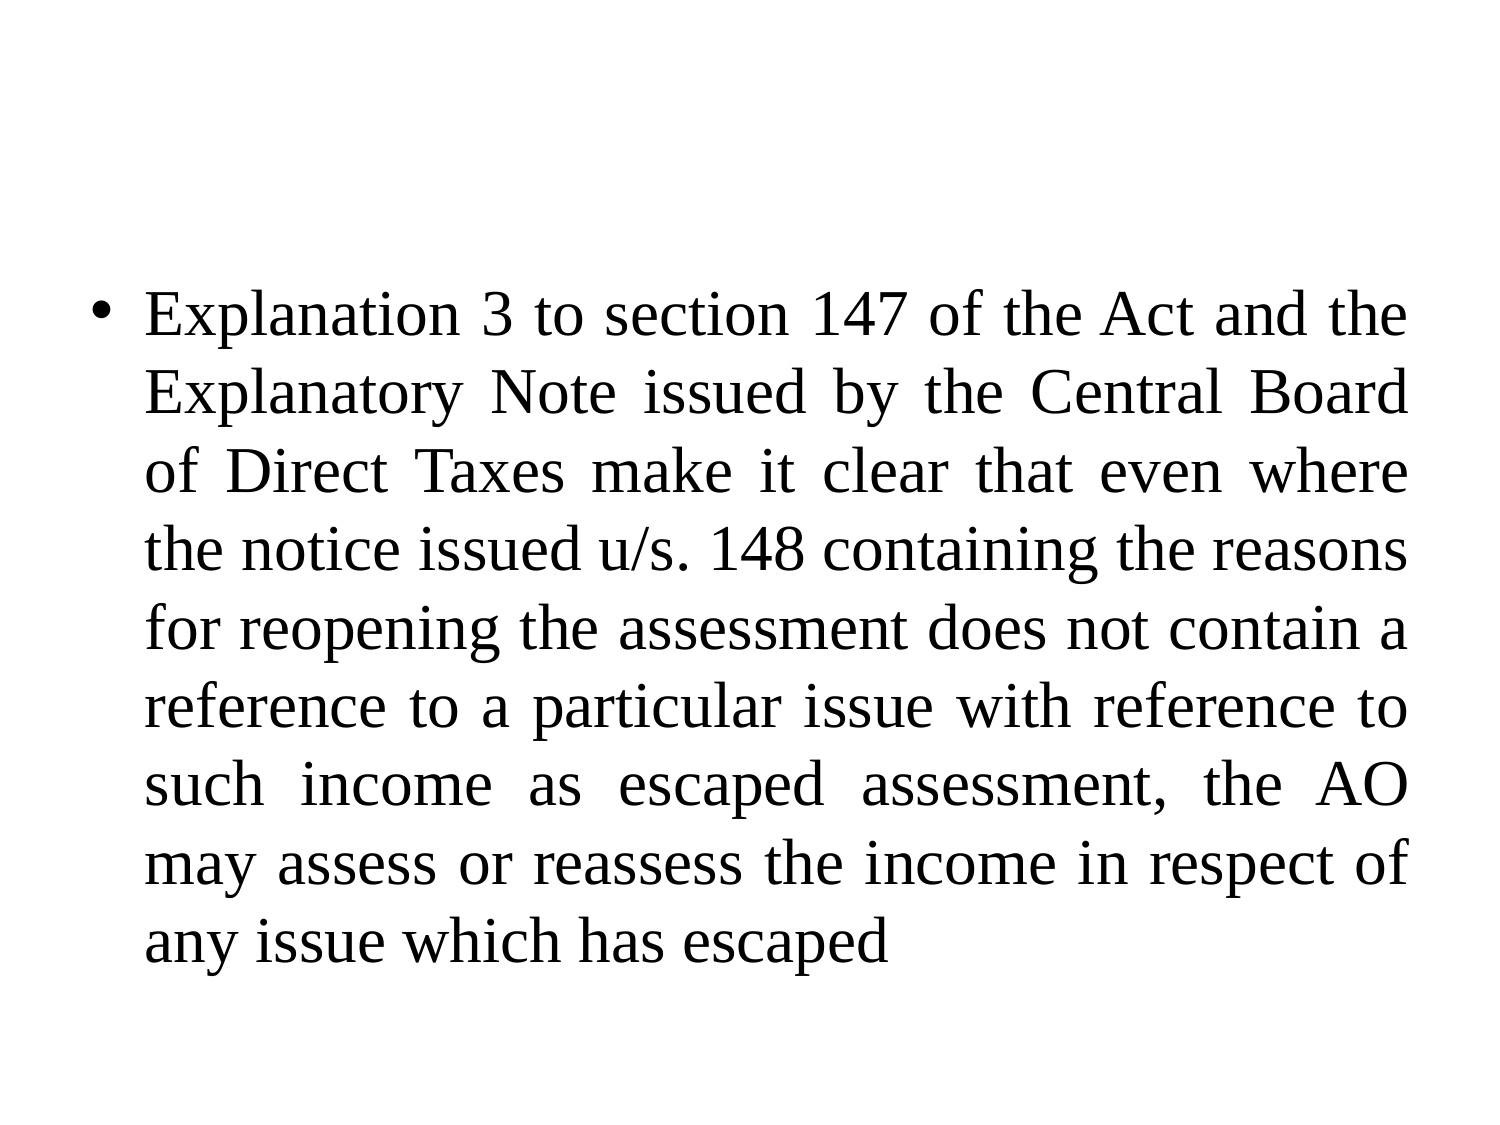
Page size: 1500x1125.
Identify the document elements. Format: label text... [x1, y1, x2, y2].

list Explanation 3 to section 147 of the Act and the Explanatory Note issued by the Central Board of Direct Taxes make it clear that even where the notice issued u/s. 148 containing the reasons for reopening the assessment does not contain a reference to a particular issue with reference to such income as escaped assessment, the AO may assess or reassess the income in respect of any issue which has escaped [75, 262, 1425, 1005]
